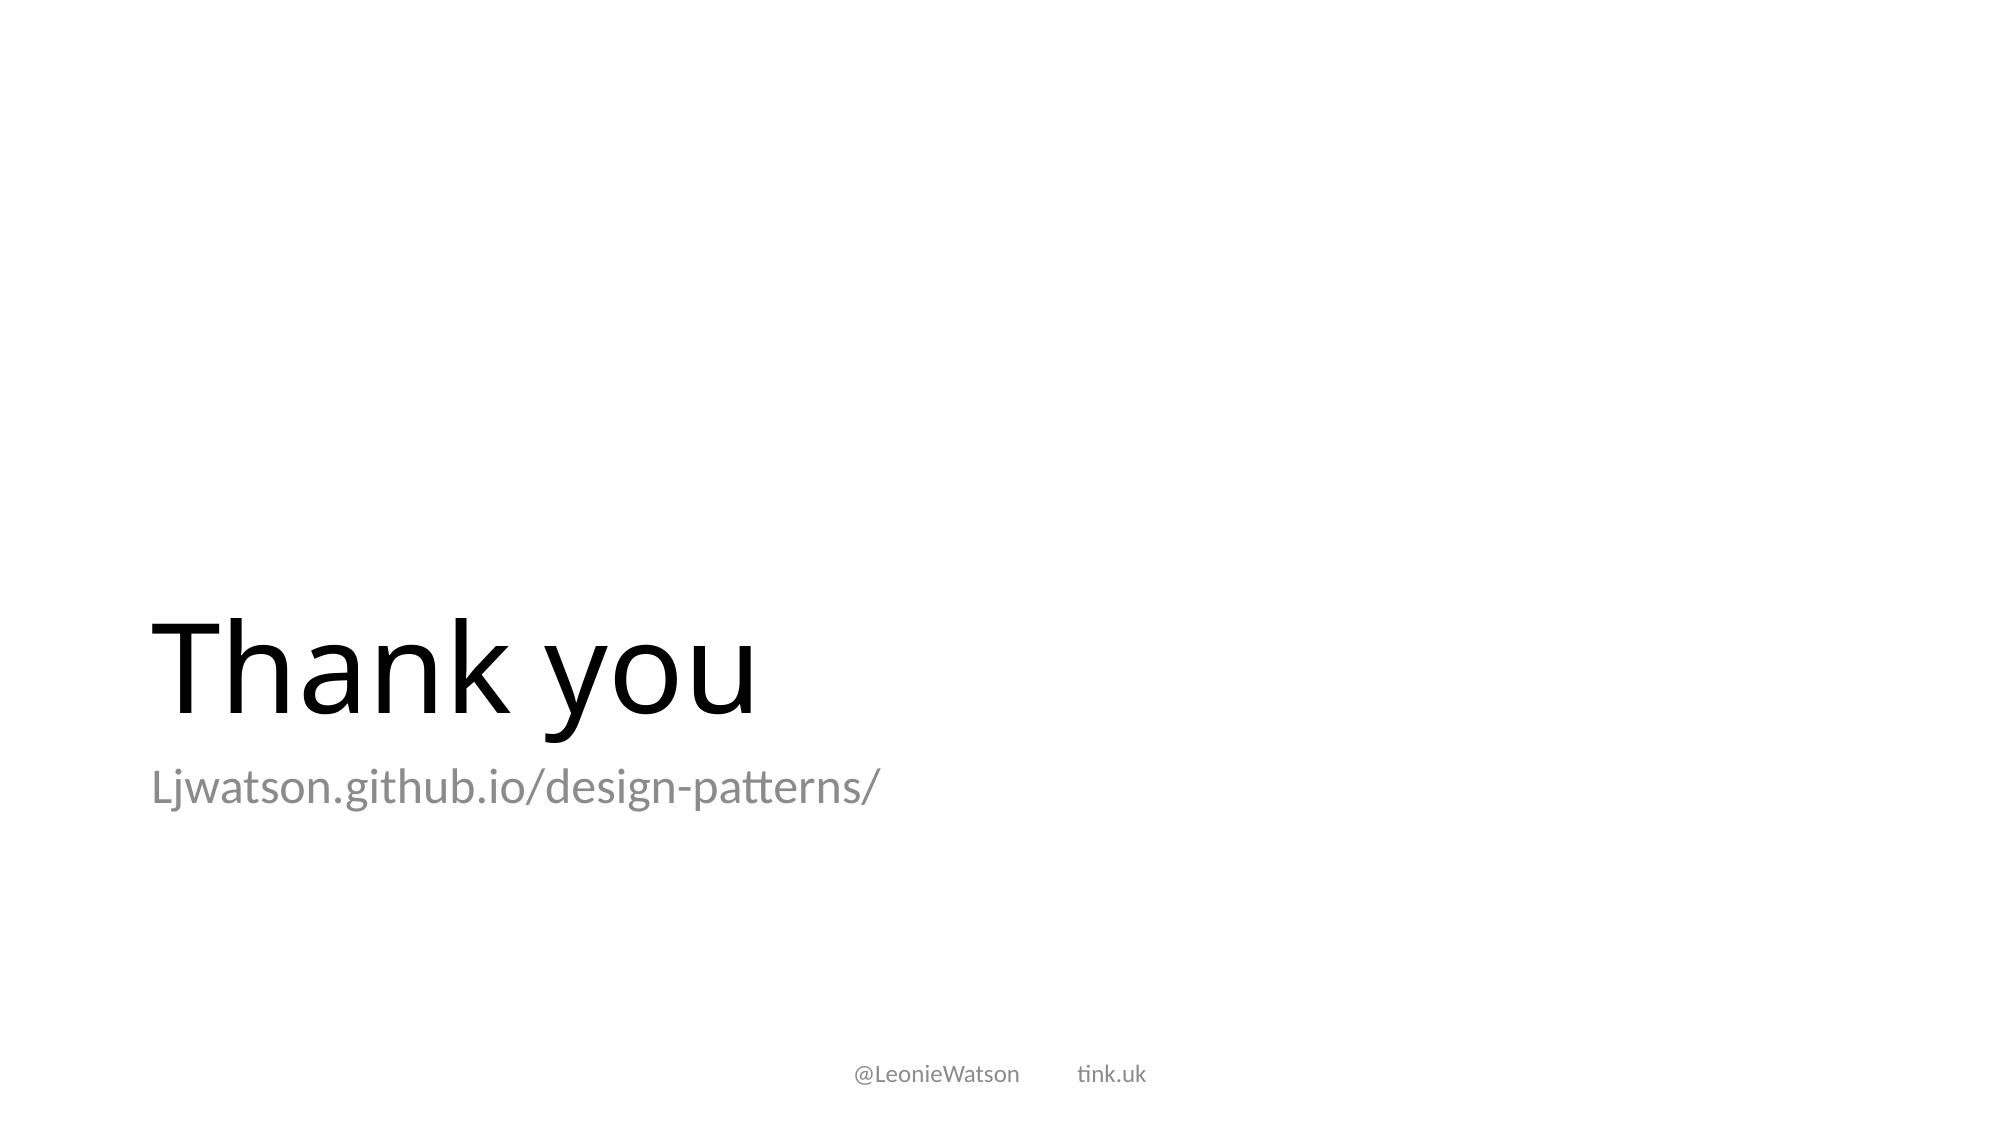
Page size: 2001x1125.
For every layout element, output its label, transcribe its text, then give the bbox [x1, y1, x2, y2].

list Ljwatson.github.io/design-patterns/ [136, 752, 1862, 999]
title Thank you [136, 280, 1862, 749]
footer @LeonieWatson tink.uk [662, 1042, 1338, 1103]
